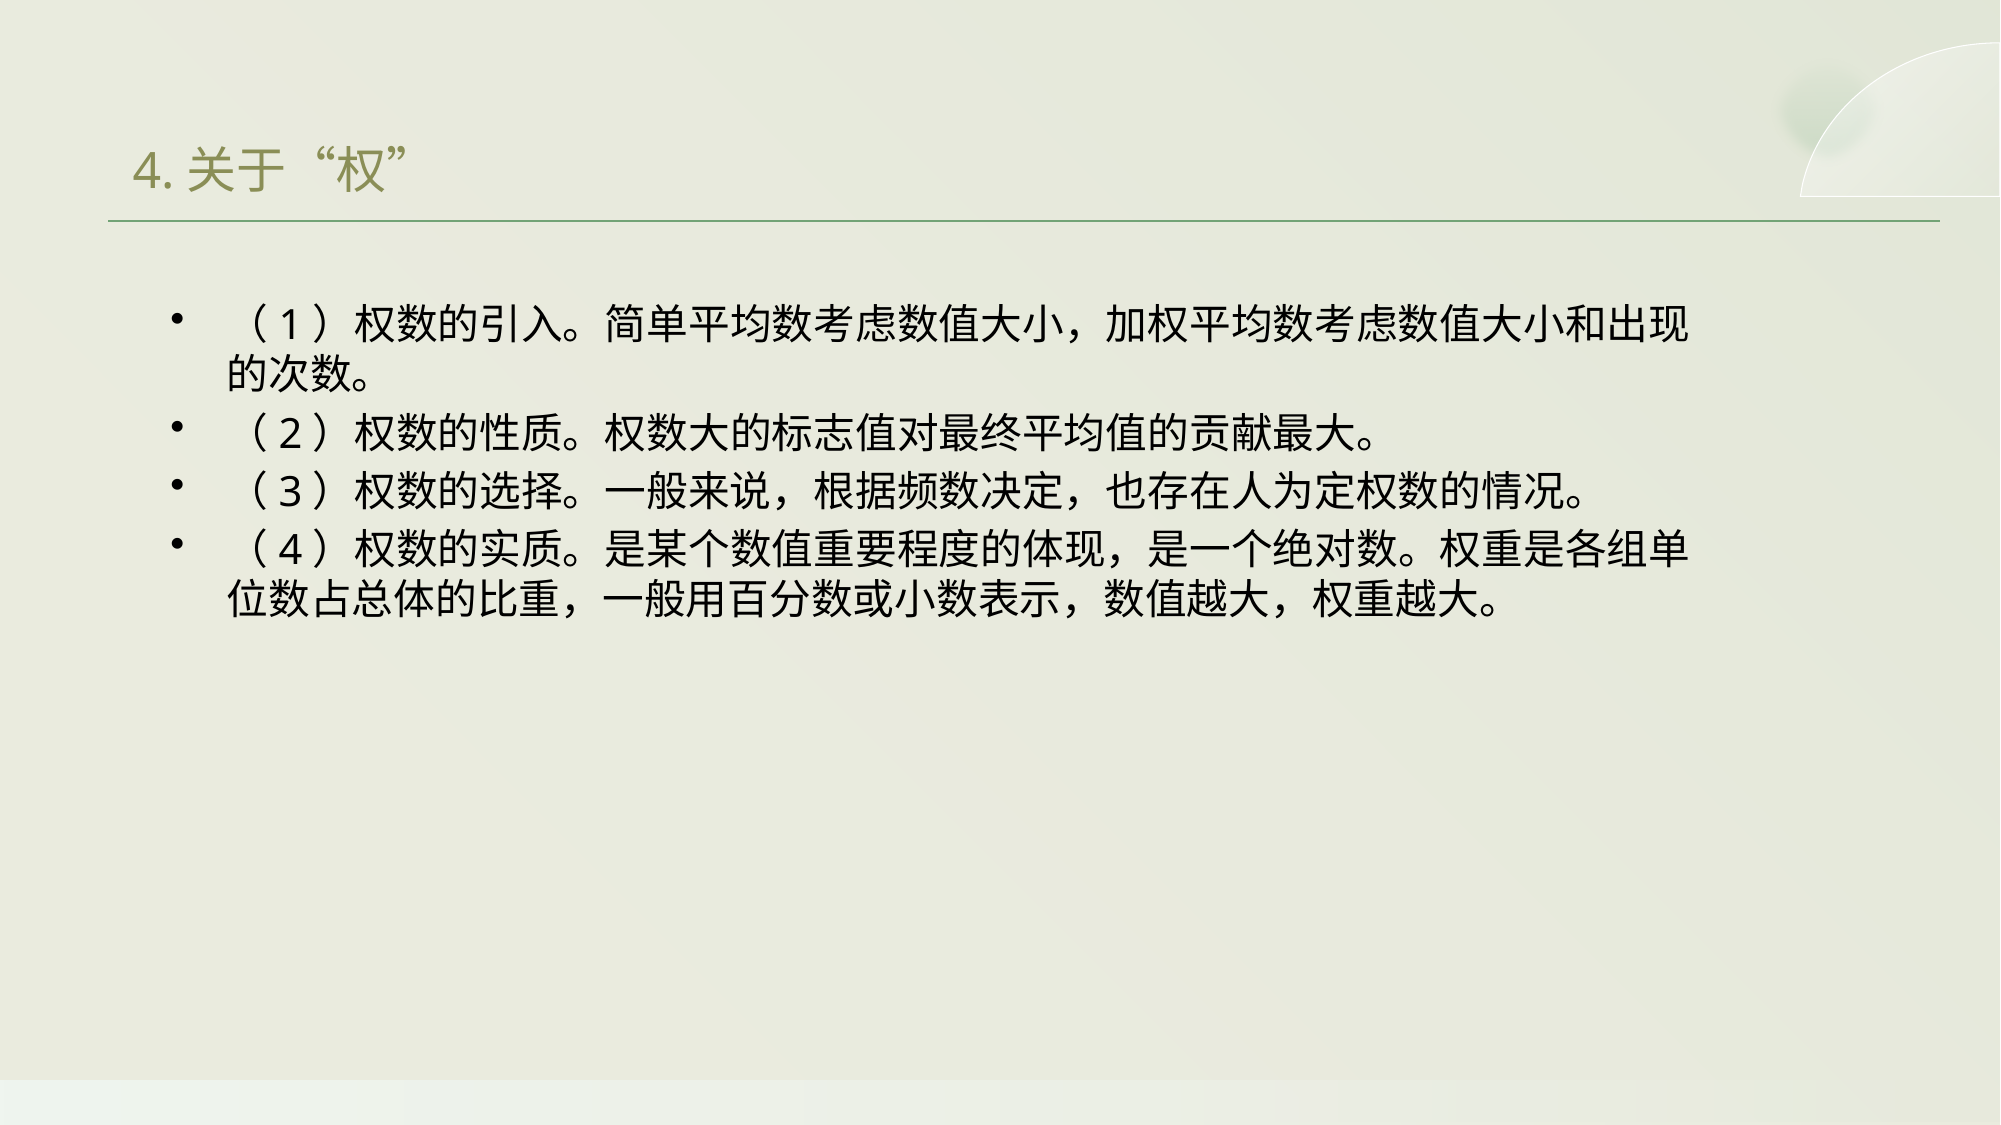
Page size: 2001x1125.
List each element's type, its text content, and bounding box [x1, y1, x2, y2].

text_box 4.关于“权” [132, 126, 1916, 198]
text_box （1）权数的引入。简单平均数考虑数值大小，加权平均数考虑数值大小和出现的次数。 （2）权数的性质。权数大的标志值对最终平均值的贡献最大。 （3）权数的选择。一般来说，根据频数决定，也存在人为定权数的情况。 （4）权数的实质。是某个数值重要程度的体现，是一个绝对数。权重是各组单位数占总体的比重，一般用百分数或小数表示，数值越大，权重越大。 [155, 290, 1733, 683]
